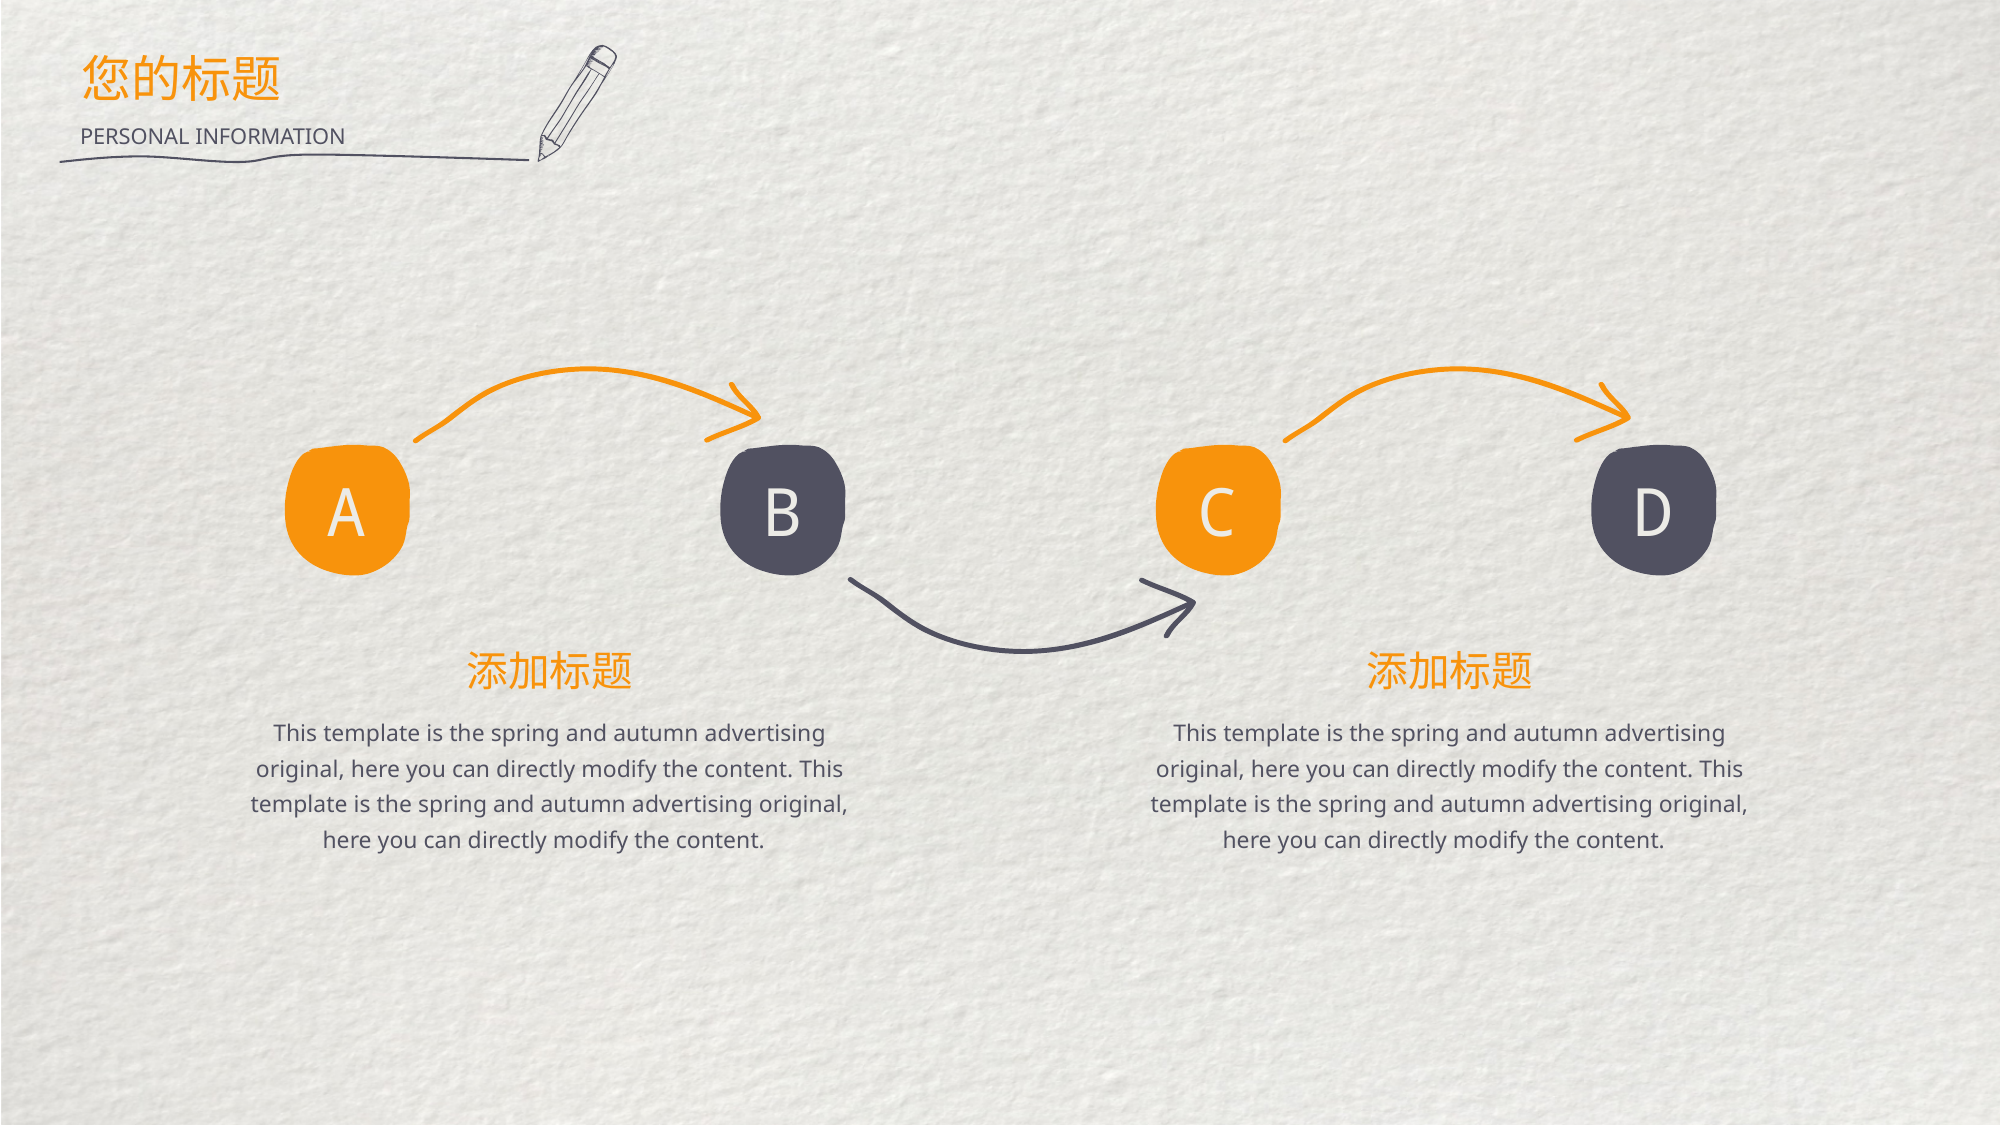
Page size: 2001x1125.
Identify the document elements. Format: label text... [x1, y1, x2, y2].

text_box D [1591, 444, 1717, 576]
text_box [411, 364, 762, 445]
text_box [528, 47, 623, 156]
text_box 您的标题 [66, 40, 297, 107]
text_box This template is the spring and autumn advertising original, here you can directly modify the content. This template is the spring and autumn advertising original, here you can directly modify the content. [1114, 702, 1786, 861]
text_box C [1155, 444, 1281, 576]
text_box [1280, 364, 1632, 445]
text_box PERSONAL INFORMATION [65, 107, 590, 157]
text_box This template is the spring and autumn advertising original, here you can directly modify the content. This template is the spring and autumn advertising original, here you can directly modify the content. [214, 702, 886, 861]
text_box 添加标题 [443, 637, 657, 702]
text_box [845, 575, 1197, 656]
text_box [59, 157, 530, 164]
text_box B [720, 444, 846, 576]
picture [3, 1, 2000, 1125]
text_box 添加标题 [1343, 637, 1557, 702]
text_box A [284, 444, 410, 576]
